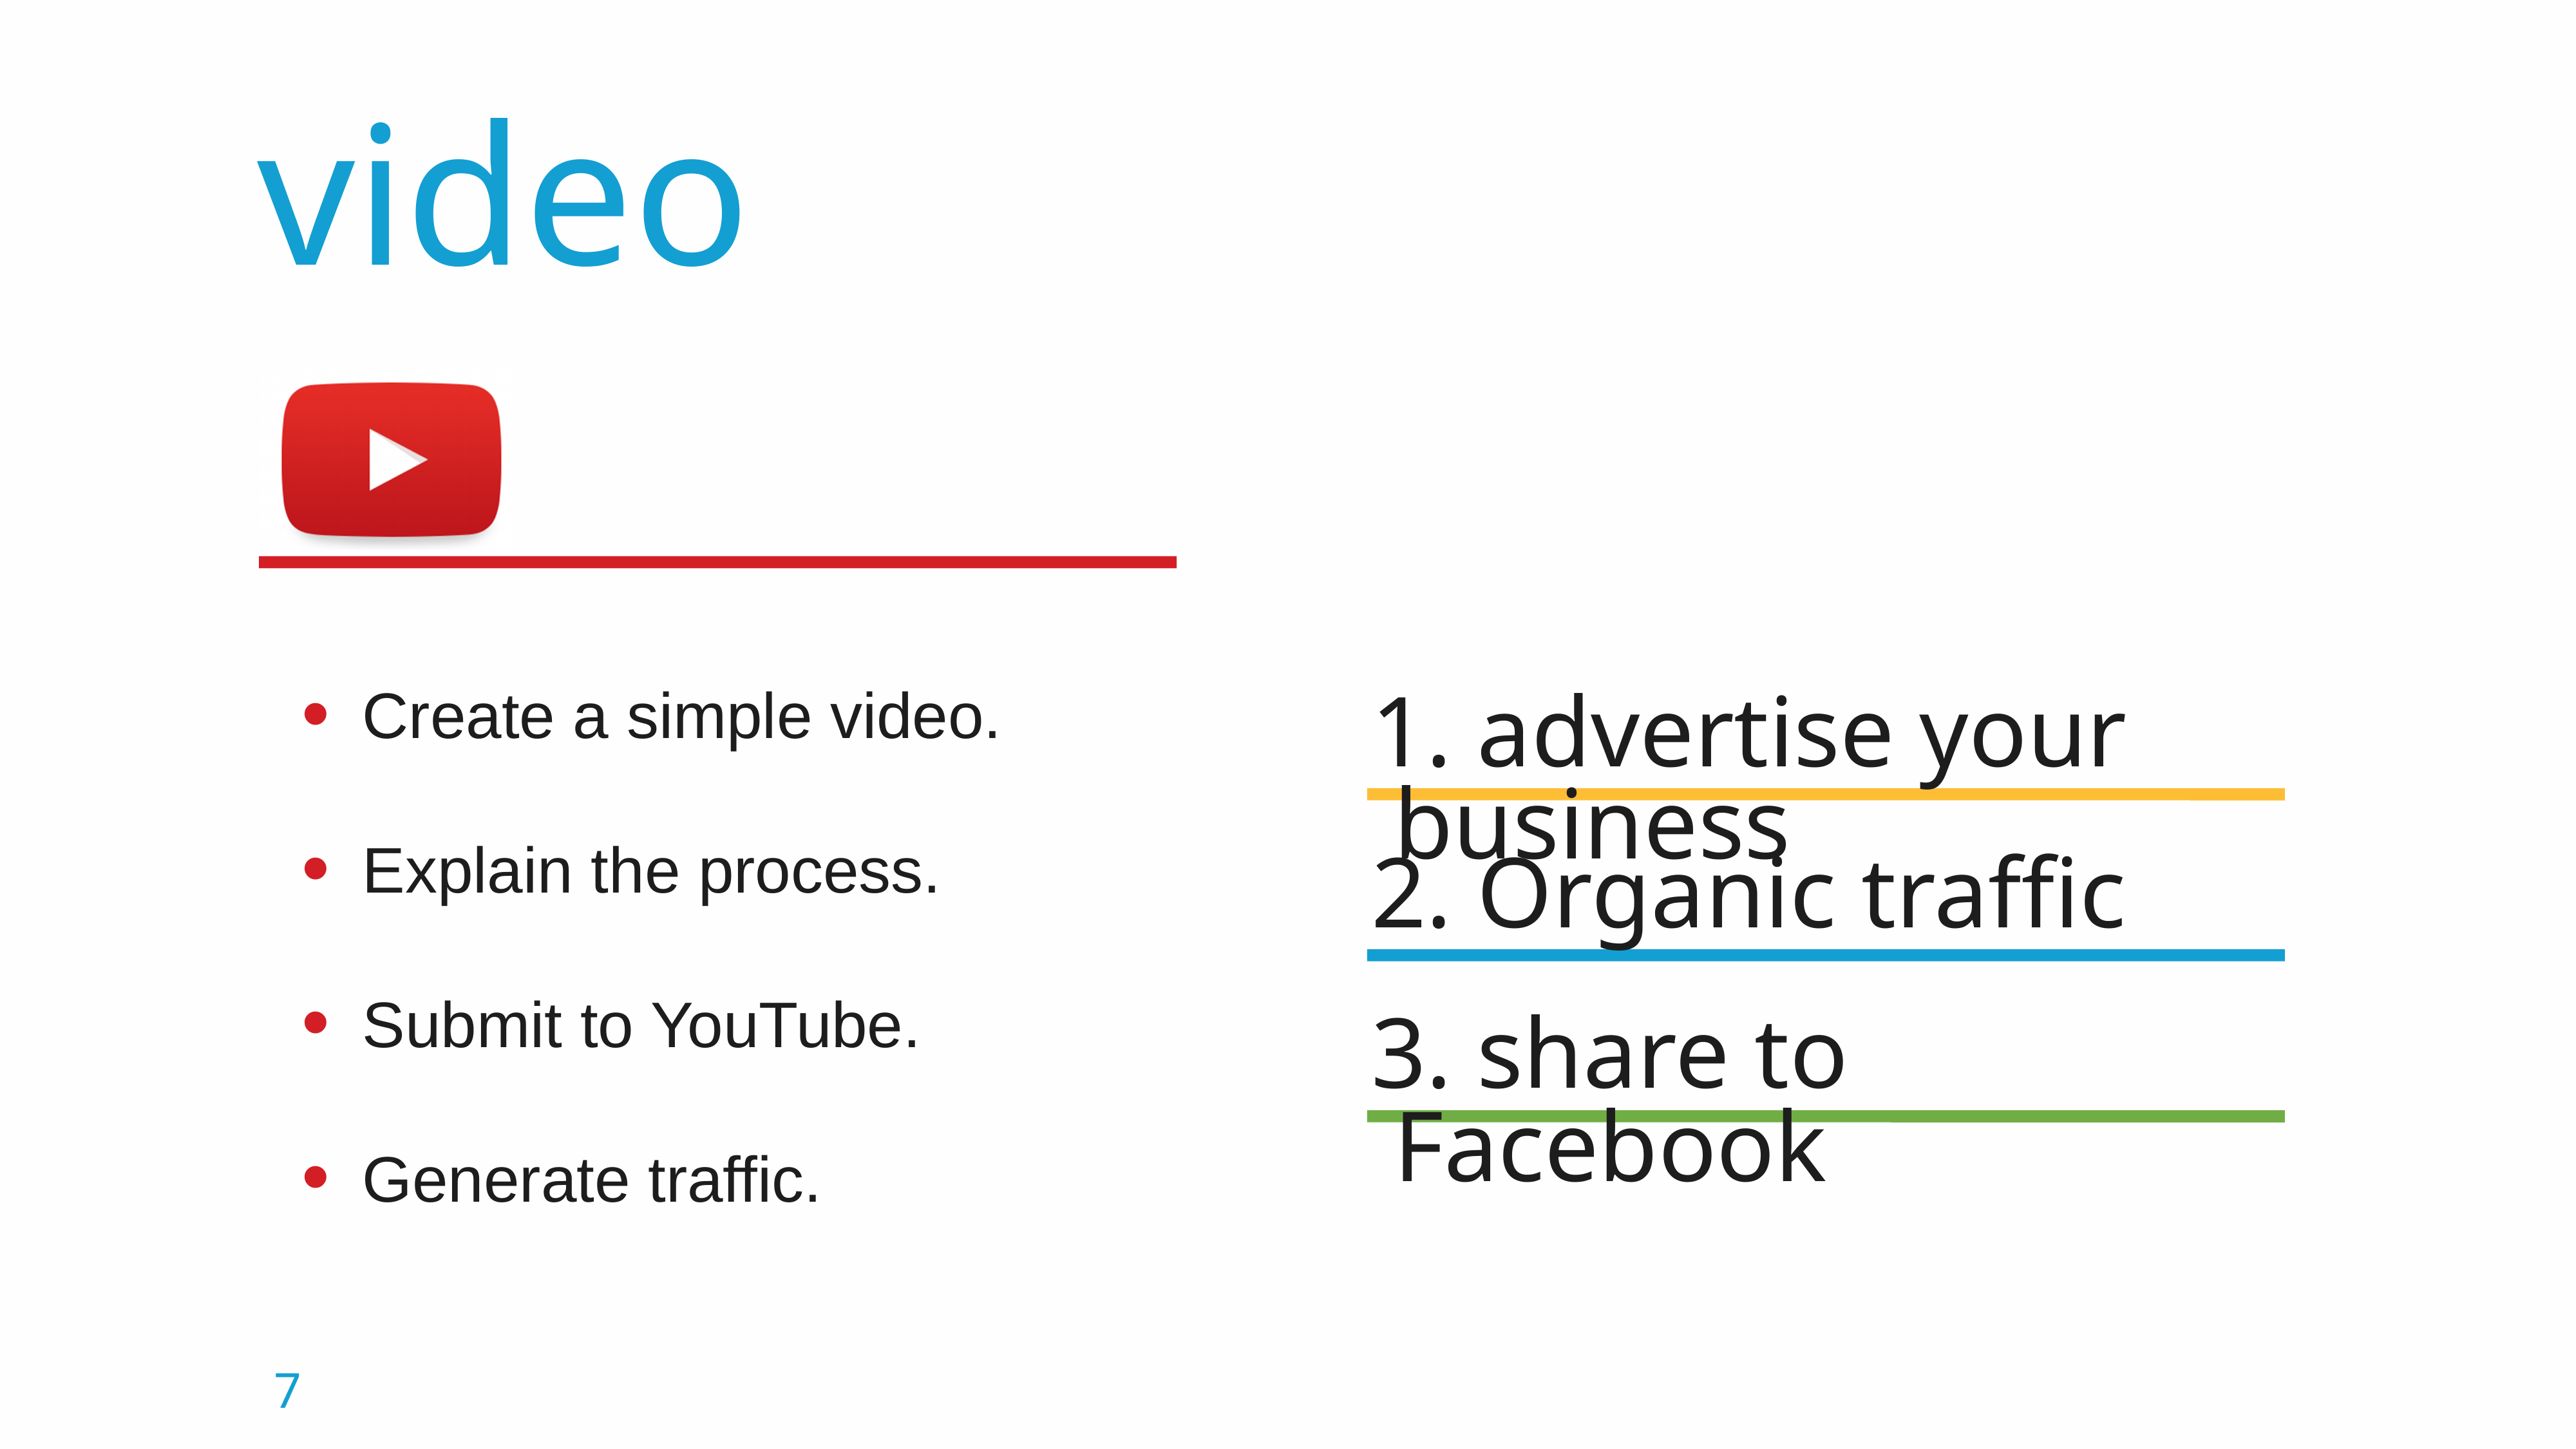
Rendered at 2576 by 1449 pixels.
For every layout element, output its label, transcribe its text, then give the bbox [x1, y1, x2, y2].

picture [257, 367, 516, 551]
text_box video [257, 117, 1803, 262]
slide_number 7 [264, 1355, 315, 1424]
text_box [258, 459, 1184, 1233]
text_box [1367, 692, 2289, 795]
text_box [1367, 1014, 2289, 1117]
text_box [1367, 853, 2289, 956]
